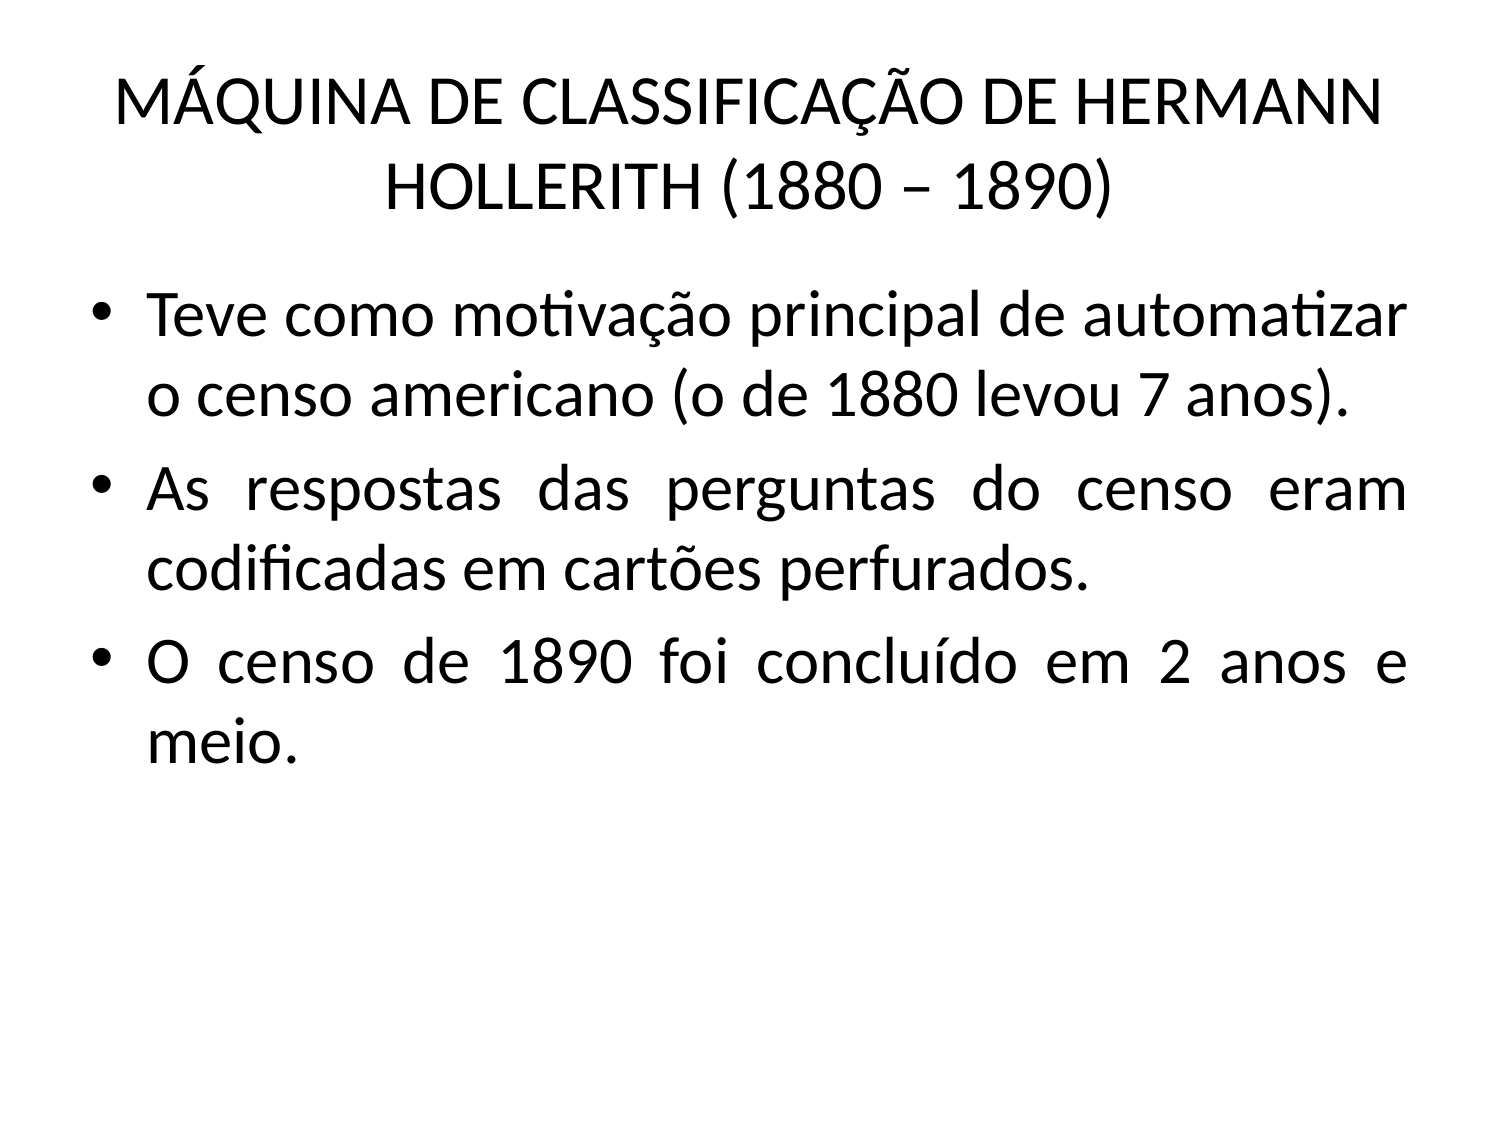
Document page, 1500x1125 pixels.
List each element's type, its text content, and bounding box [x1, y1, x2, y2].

list Teve como motivação principal de automatizar o censo americano (o de 1880 levou 7 anos). As respostas das perguntas do censo eram codificadas em cartões perfurados. O censo de 1890 foi concluído em 2 anos e meio. [75, 262, 1425, 1005]
title MÁQUINA DE CLASSIFICAÇÃO DE HERMANN HOLLERITH (1880 – 1890) [75, 45, 1425, 233]
